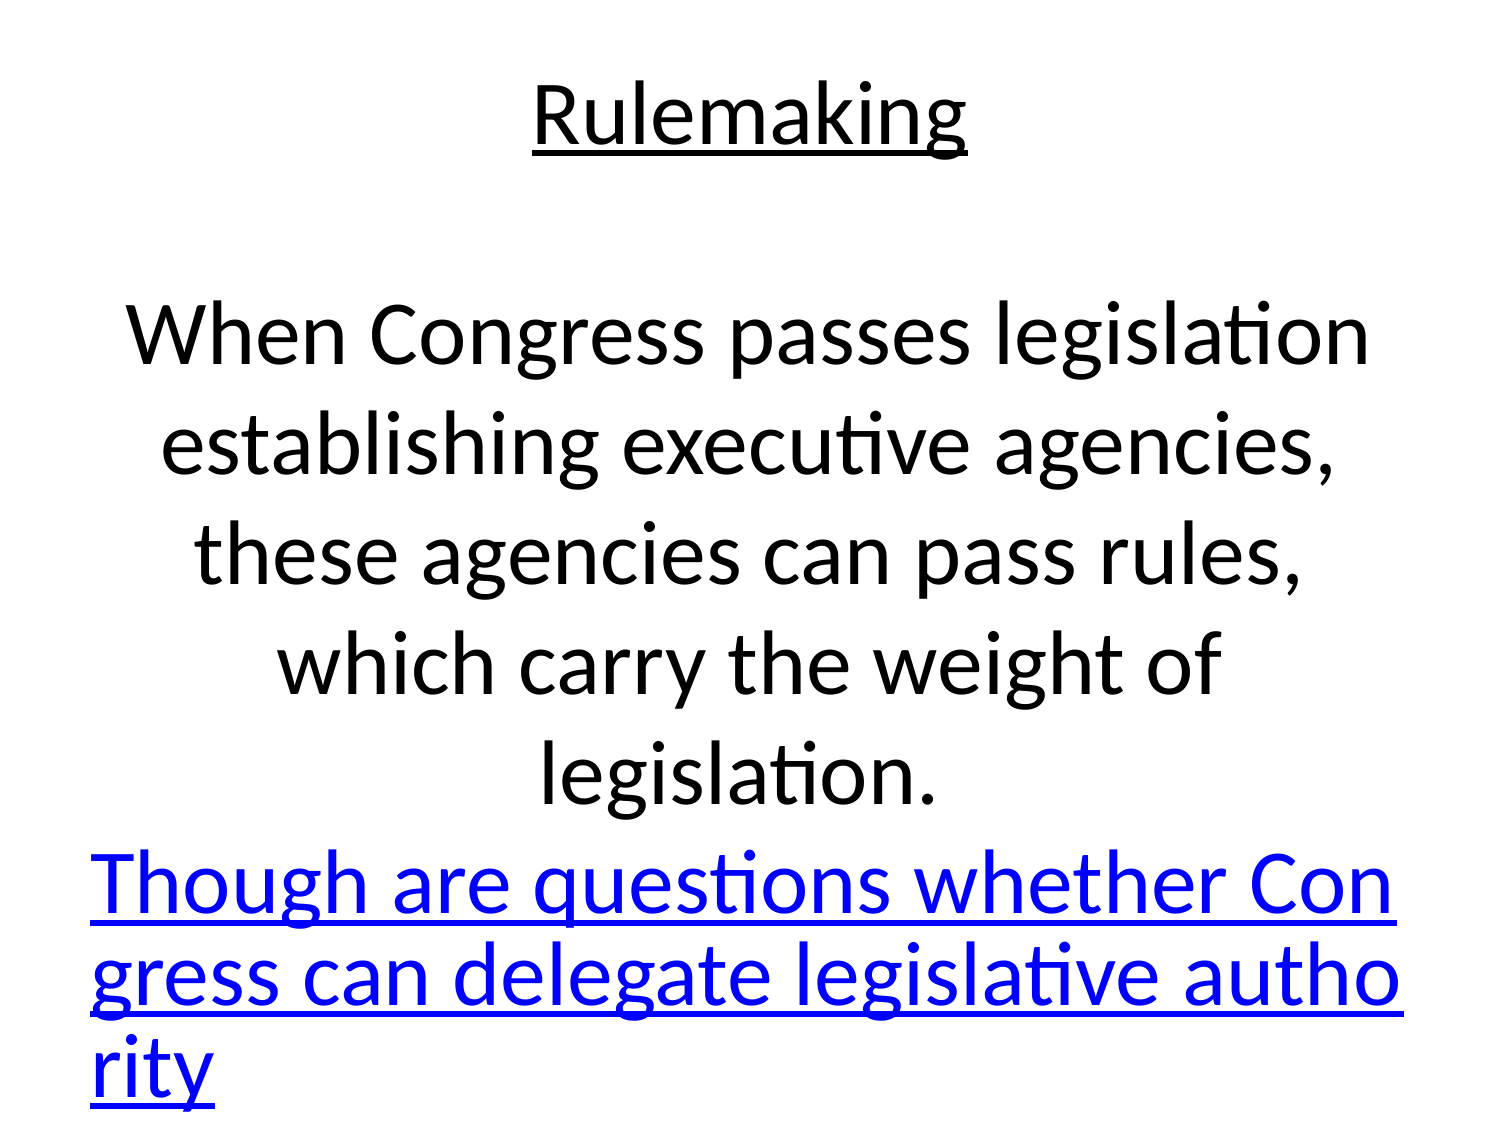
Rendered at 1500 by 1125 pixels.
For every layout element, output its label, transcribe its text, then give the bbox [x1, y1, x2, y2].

title Rulemaking When Congress passes legislation establishing executive agencies, these agencies can pass rules, which carry the weight of legislation. Though are questions whether Congress can delegate legislative authority. [74, 44, 1426, 1051]
